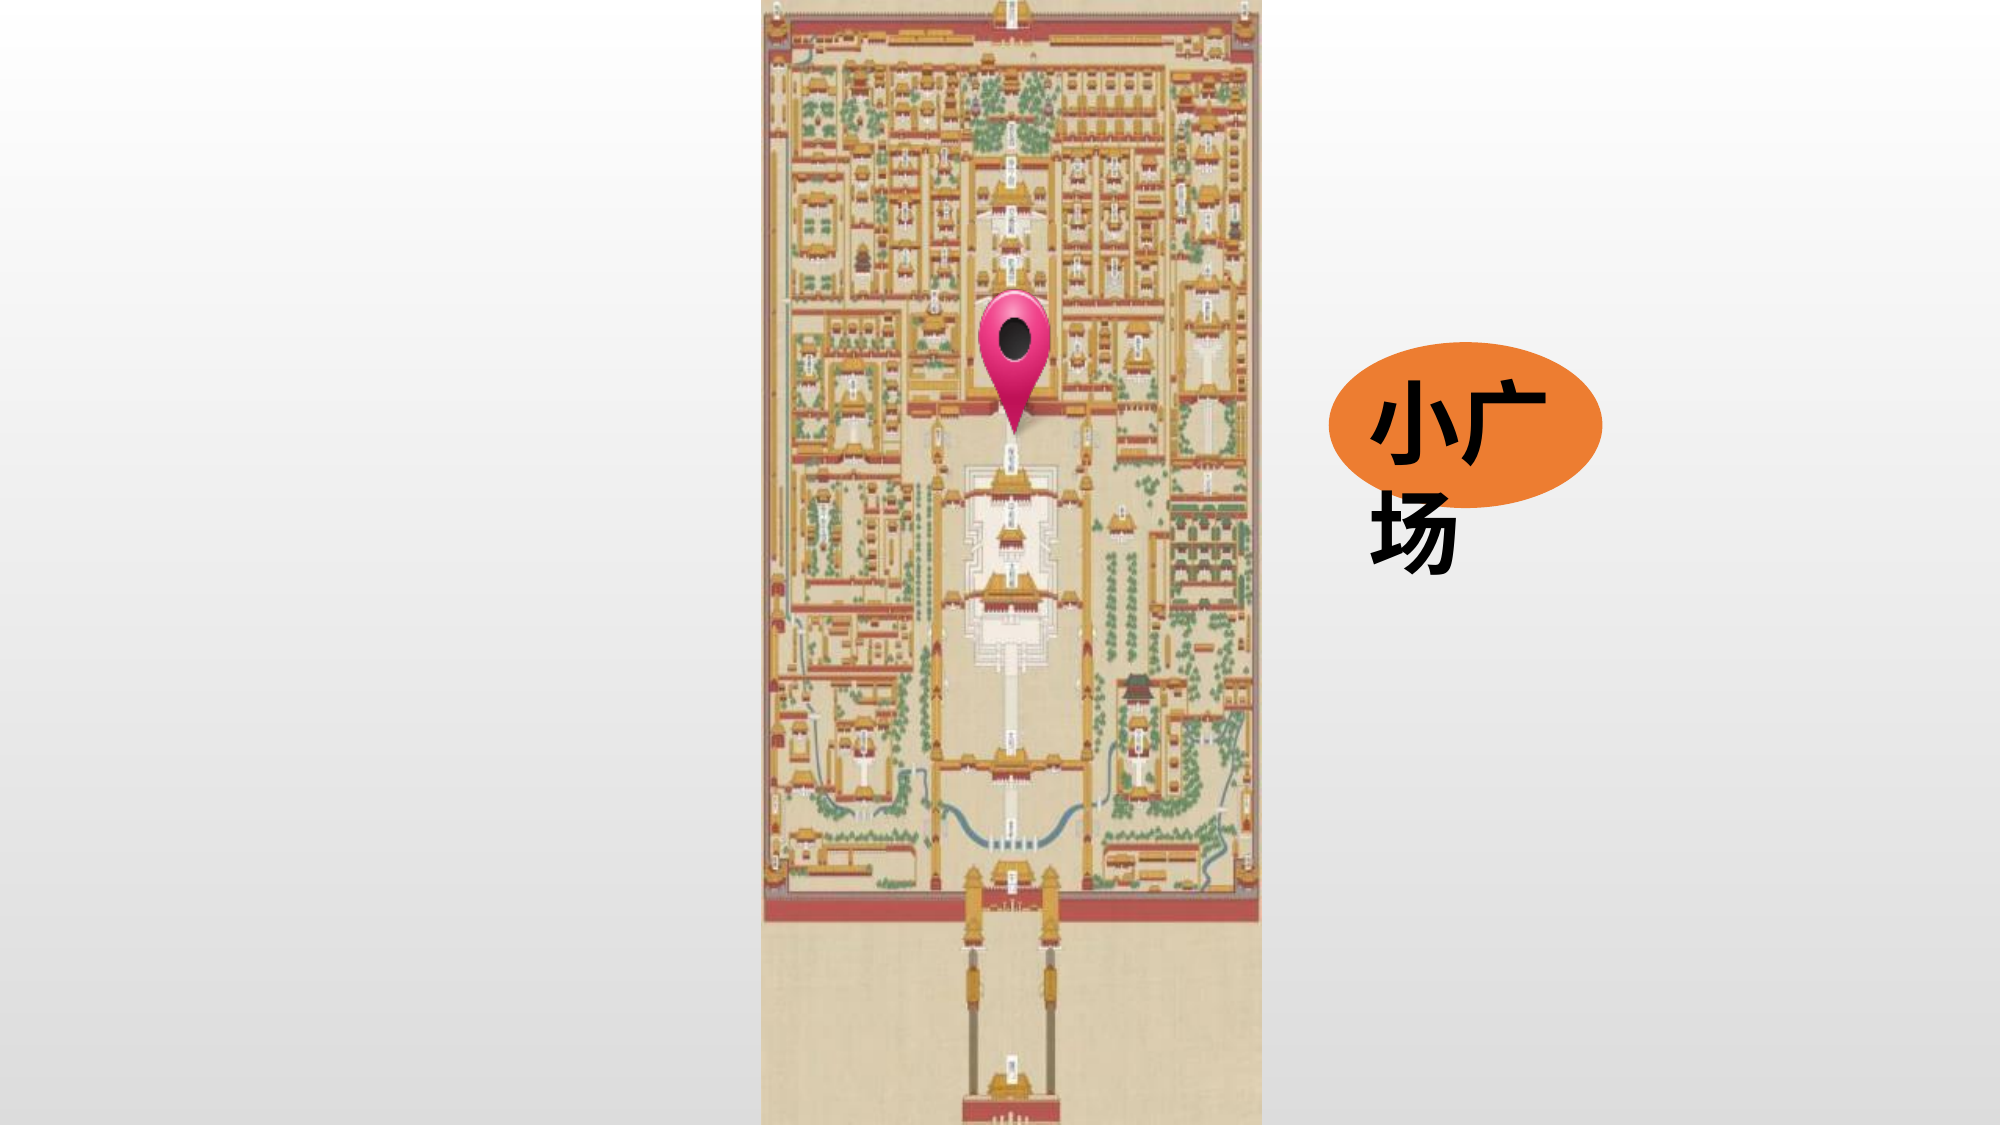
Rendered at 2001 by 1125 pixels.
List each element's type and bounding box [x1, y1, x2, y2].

picture [761, 0, 1262, 1125]
text_box [1328, 342, 1604, 596]
